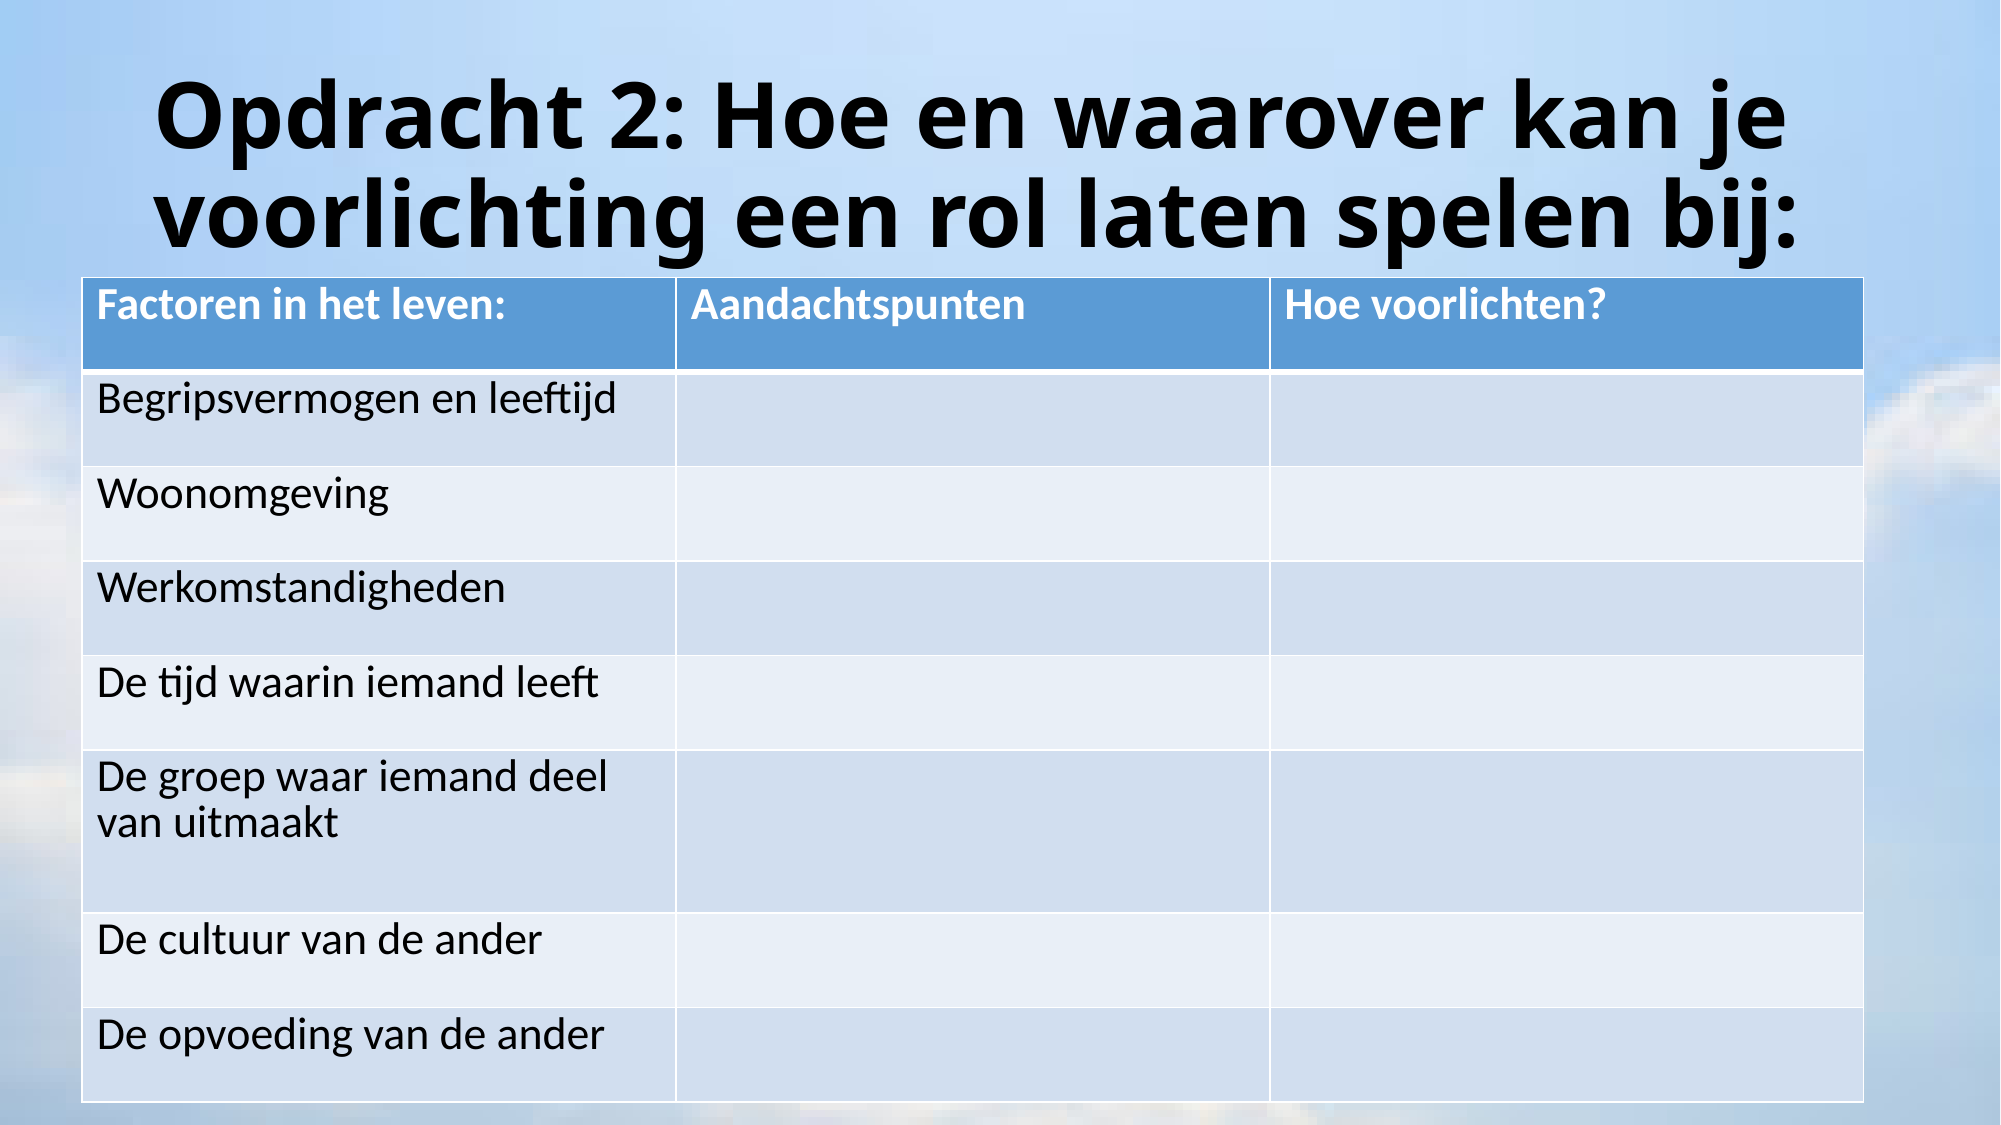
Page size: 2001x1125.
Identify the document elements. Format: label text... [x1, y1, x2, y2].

table_cell Woonomgeving [83, 467, 675, 560]
picture [0, 0, 2001, 1125]
table_cell [677, 1008, 1269, 1101]
table_header Aandachtspunten [677, 278, 1269, 369]
table_cell [1271, 467, 1863, 560]
table_cell [1271, 562, 1863, 655]
table_cell [1271, 656, 1863, 749]
table_cell [1271, 751, 1863, 912]
table_cell [1271, 375, 1863, 466]
table_cell [677, 914, 1269, 1007]
table_cell [1271, 1008, 1863, 1101]
table_cell De opvoeding van de ander [83, 1008, 675, 1101]
table_cell Begripsvermogen en leeftijd [83, 375, 675, 466]
table_cell De groep waar iemand deel van uitmaakt [83, 751, 675, 912]
table_cell [677, 562, 1269, 655]
table_cell [677, 467, 1269, 560]
table_cell De cultuur van de ander [83, 914, 675, 1007]
table_cell Werkomstandigheden [83, 562, 675, 655]
table_cell [677, 656, 1269, 749]
table_cell [1271, 914, 1863, 1007]
table_cell De tijd waarin iemand leeft [83, 656, 675, 749]
table_cell [677, 375, 1269, 466]
table_cell [677, 751, 1269, 912]
table_header Hoe voorlichten? [1271, 278, 1863, 369]
title Opdracht 2: Hoe en waarover kan je voorlichting een rol laten spelen bij: [138, 60, 1864, 277]
table_header Factoren in het leven: [83, 278, 675, 369]
